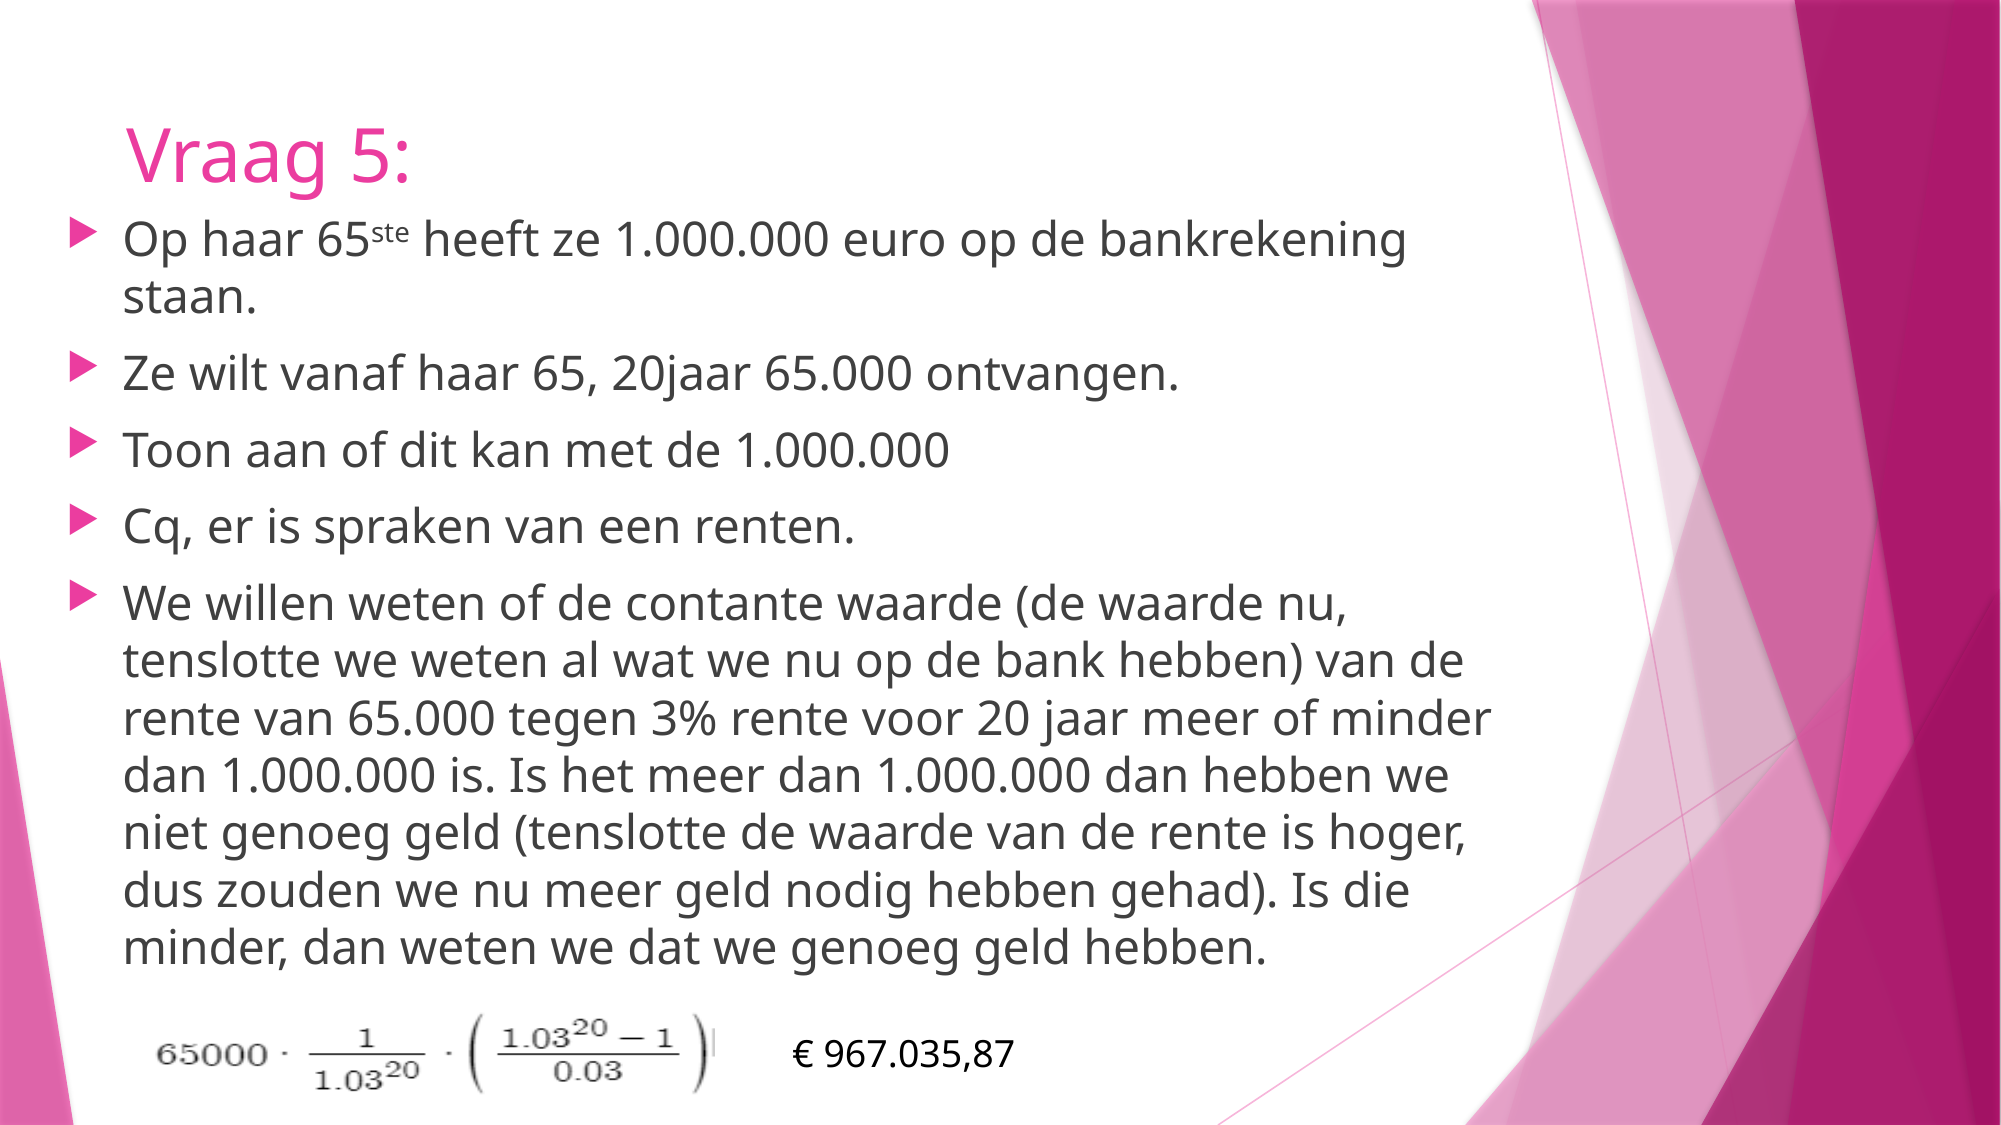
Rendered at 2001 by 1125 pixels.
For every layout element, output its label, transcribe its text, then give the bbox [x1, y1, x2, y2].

picture [129, 990, 715, 1111]
list Op haar 65ste heeft ze 1.000.000 euro op de bankrekening staan. Ze wilt vanaf haar 65, 20jaar 65.000 ontvangen. Toon aan of dit kan met de 1.000.000 Cq, er is spraken van een renten. We willen weten of de contante waarde (de waarde nu, tenslotte we weten al wat we nu op de bank hebben) van de rente van 65.000 tegen 3% rente voor 20 jaar meer of minder dan 1.000.000 is. Is het meer dan 1.000.000 dan hebben we niet genoeg geld (tenslotte de waarde van de rente is hoger, dus zouden we nu meer geld nodig hebben gehad). Is die minder, dan weten we dat we genoeg geld hebben. [51, 201, 1522, 992]
text_box € 967.035,87 [777, 1022, 1358, 1083]
title Vraag 5: [111, 99, 1522, 201]
